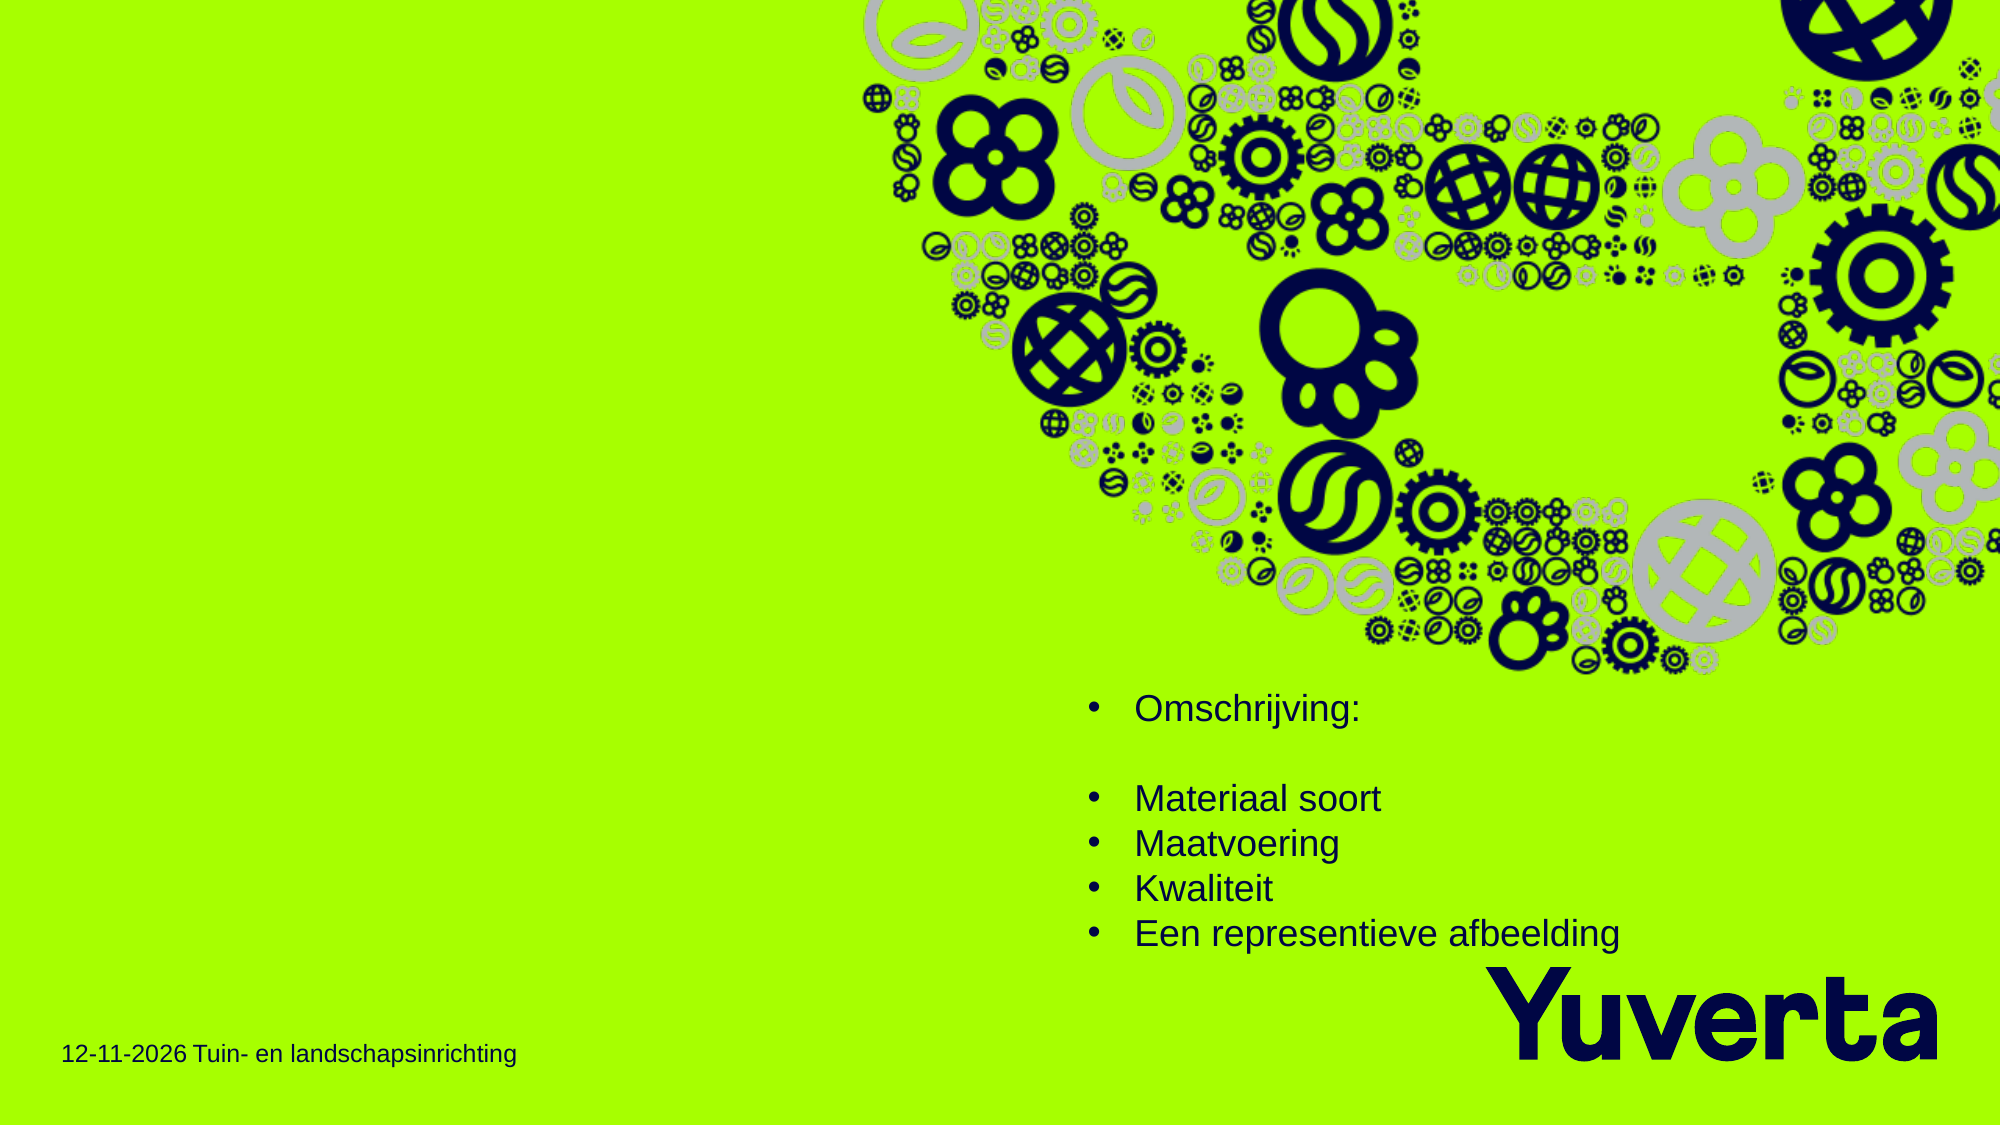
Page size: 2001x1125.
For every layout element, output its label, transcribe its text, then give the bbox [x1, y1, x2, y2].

text_box Omschrijving: Materiaal soort Maatvoering Kwaliteit Een representieve afbeelding [1072, 676, 1920, 1052]
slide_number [60, 1037, 193, 1073]
footer Tuin- en landschapsinrichting [193, 1037, 1000, 1073]
picture [0, 0, 2000, 1125]
